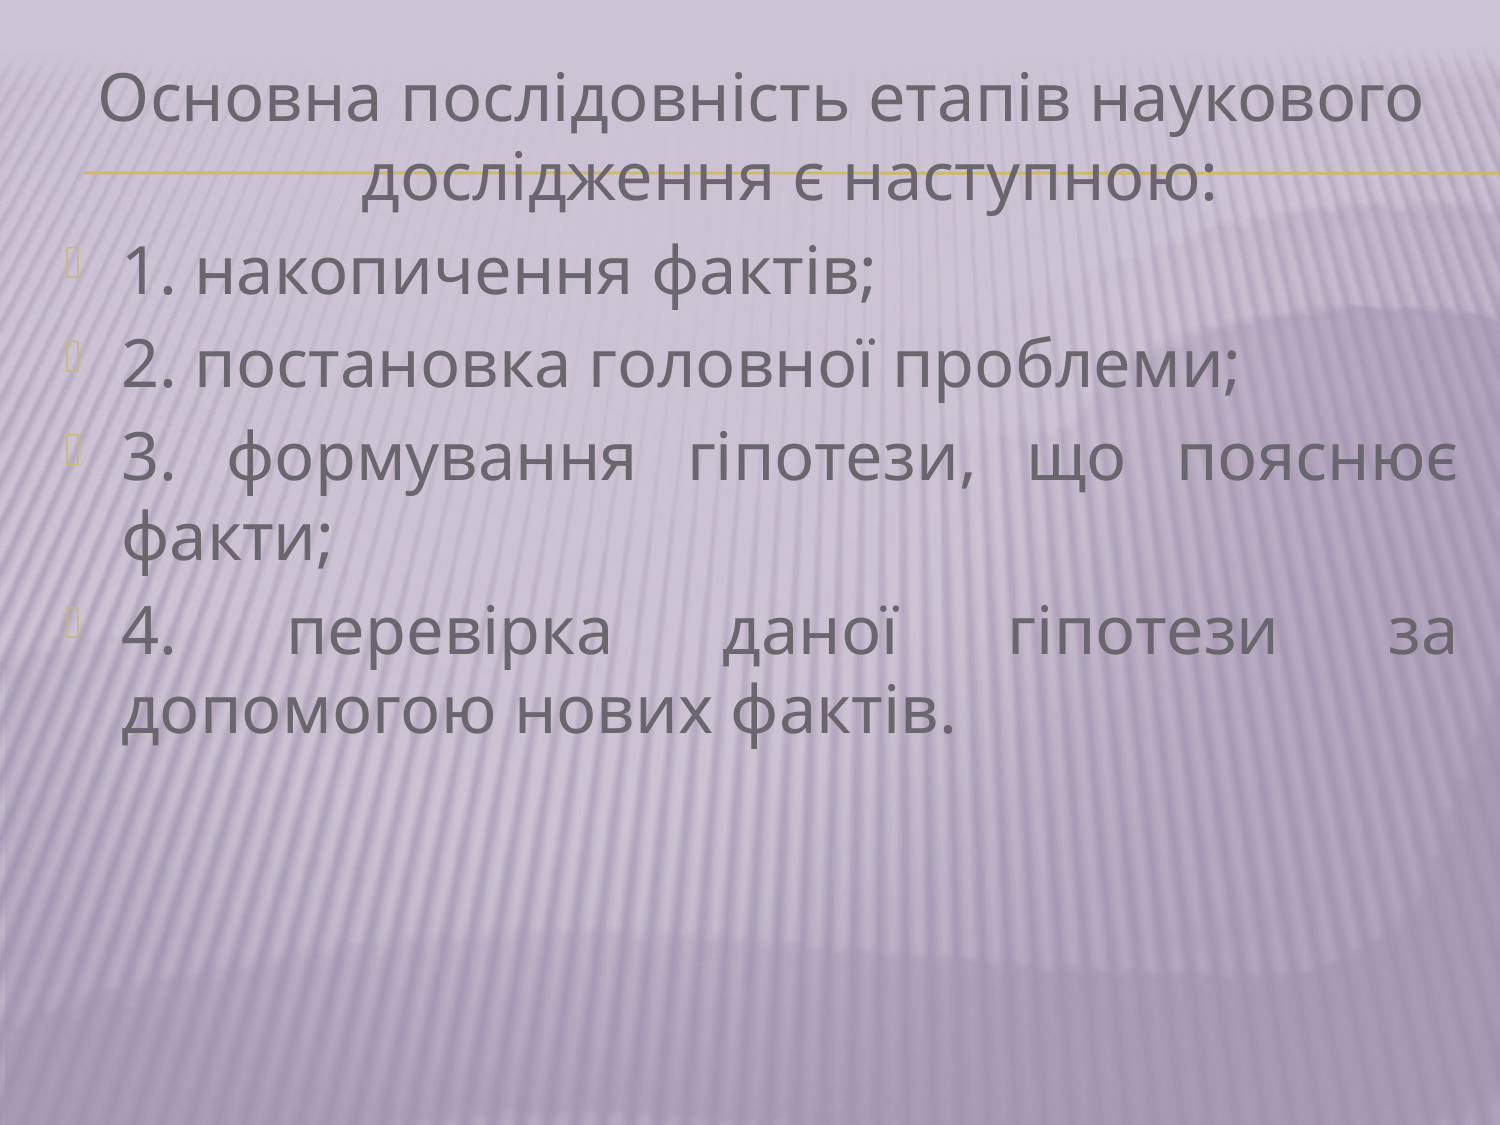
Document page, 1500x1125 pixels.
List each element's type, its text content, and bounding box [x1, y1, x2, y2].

list Основна послідовність етапів наукового дослідження є наступною: 1. накопичення фактів; 2. постановка головної проблеми; 3. формування гіпотези, що пояснює факти; 4. перевірка даної гіпотези за допомогою нових фактів. [50, 46, 1475, 1067]
